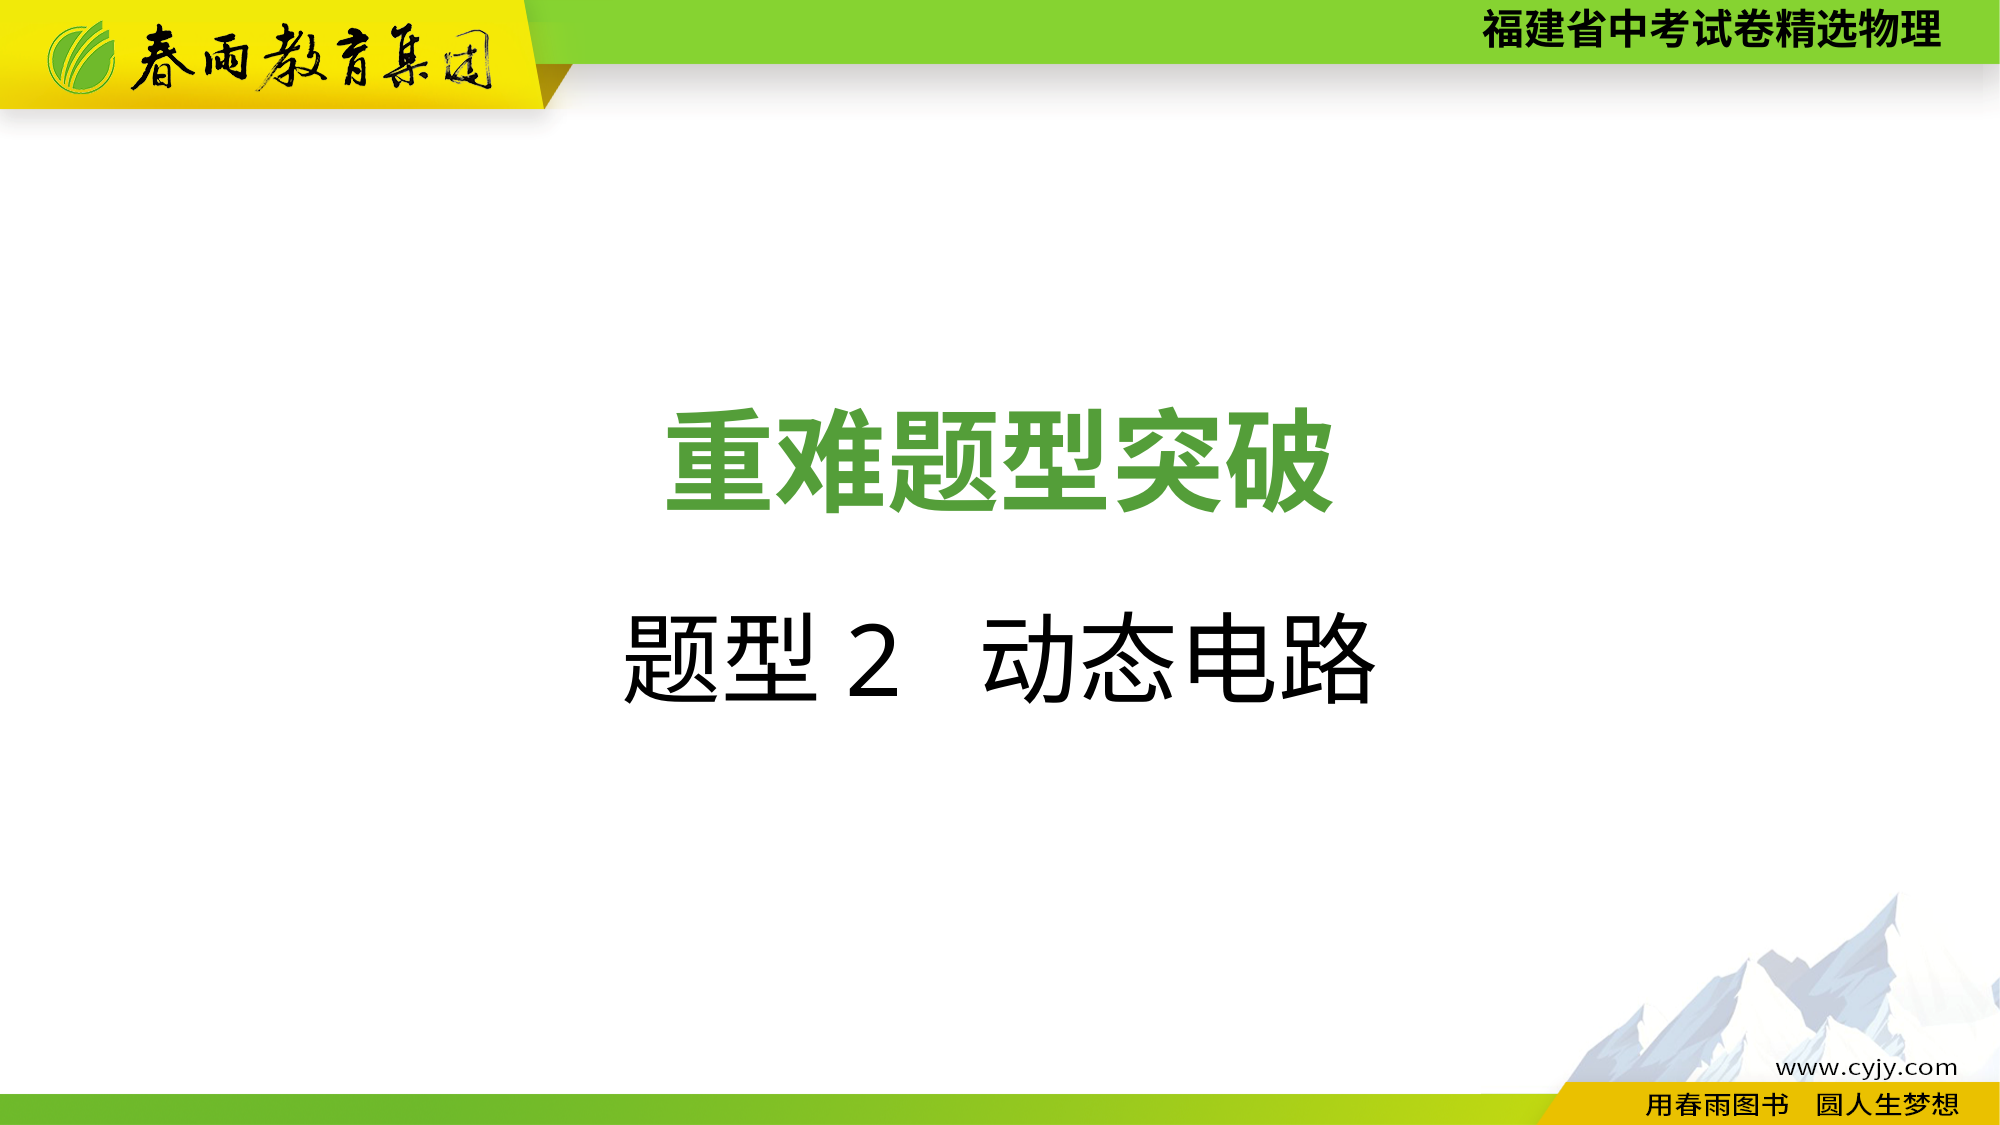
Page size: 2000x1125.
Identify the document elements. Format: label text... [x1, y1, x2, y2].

text_box 重难题型突破 [54, 316, 1946, 528]
text_box 题型2 动态电路 [54, 528, 1946, 724]
picture [0, 0, 2000, 1125]
